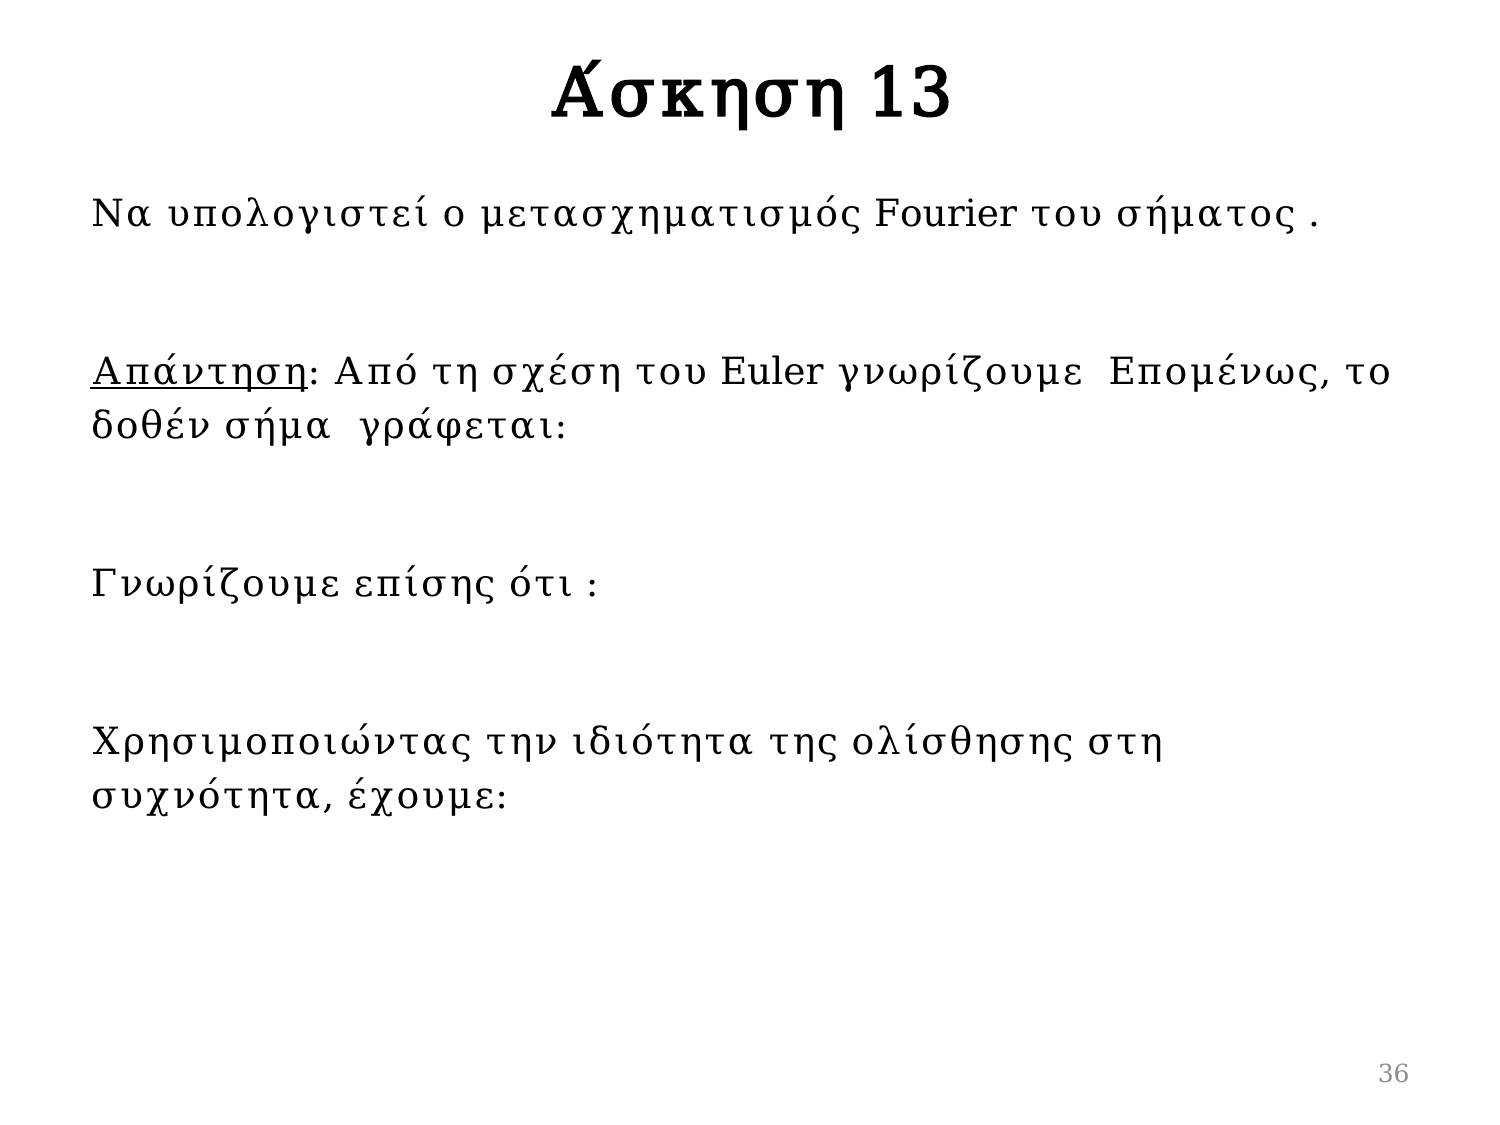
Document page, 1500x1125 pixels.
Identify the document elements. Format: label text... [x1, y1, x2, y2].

title Άσκηση 13 [75, 19, 1425, 159]
slide_number 36 [1222, 1042, 1425, 1103]
